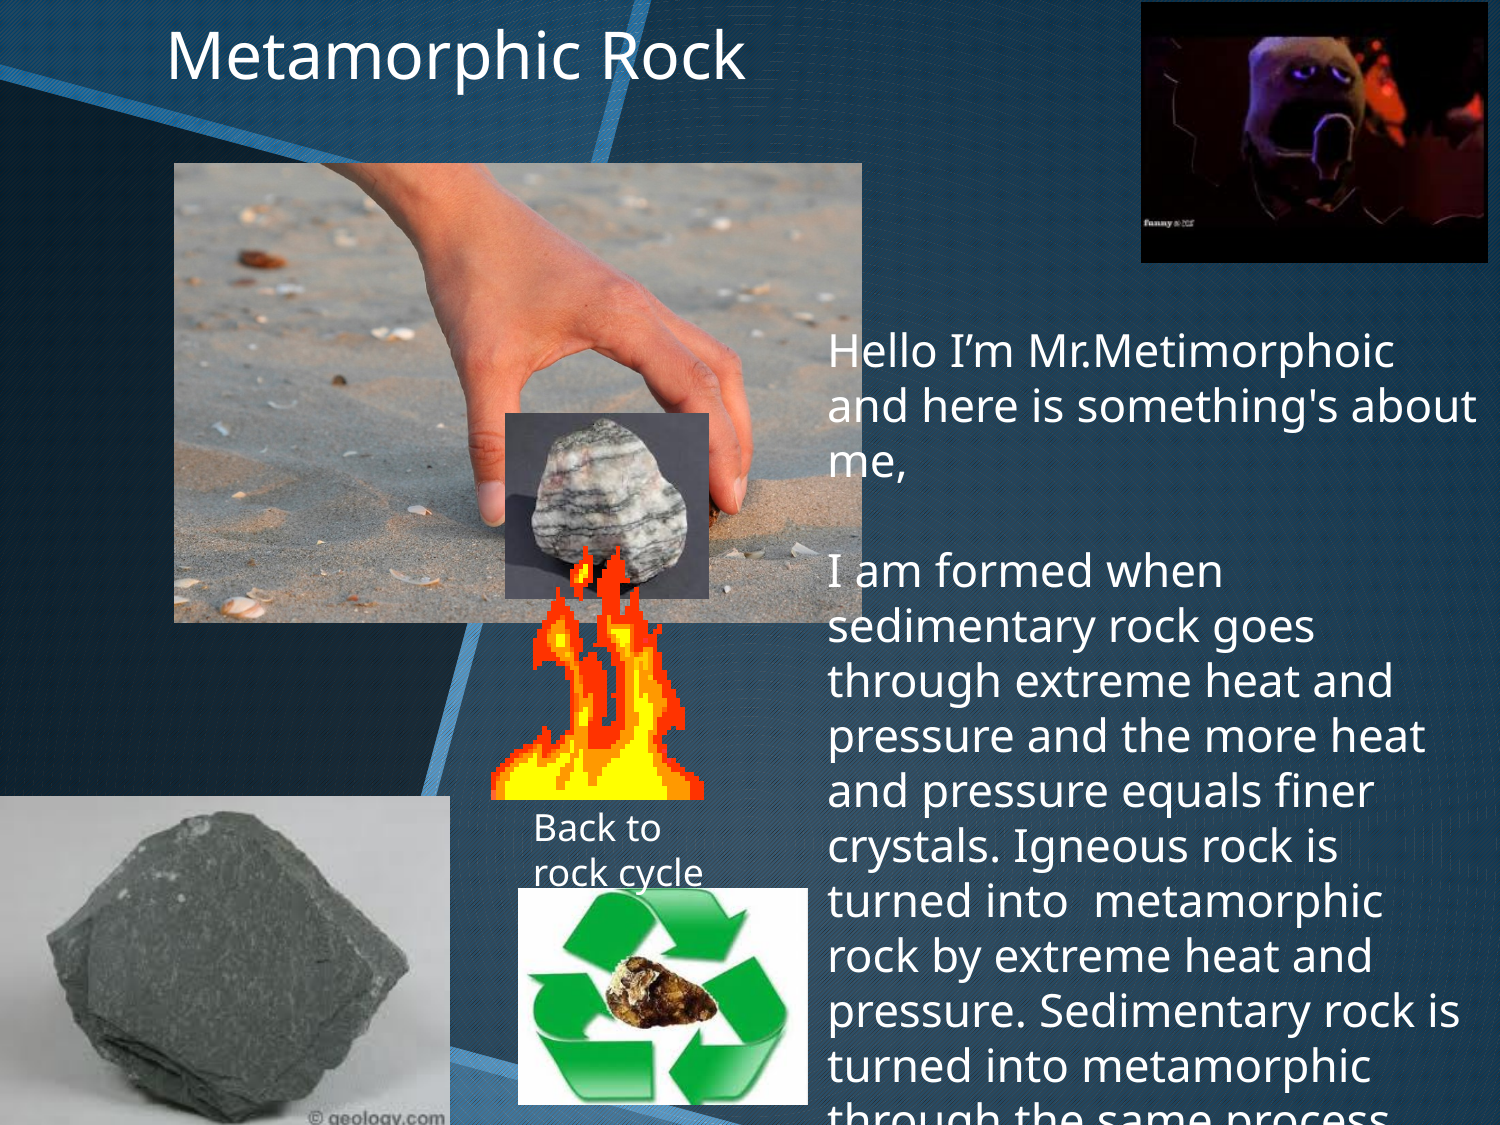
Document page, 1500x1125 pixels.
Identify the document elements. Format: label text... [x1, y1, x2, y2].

picture [173, 163, 863, 801]
text_box Back to rock cycle [518, 796, 750, 882]
picture [1141, 2, 1489, 263]
picture [517, 887, 808, 1106]
title Metamorphic Rock [0, 4, 763, 100]
picture [0, 795, 451, 1125]
text_box Hello I’m Mr.Metimorphoic and here is something's about me, I am formed when sedimentary rock goes through extreme heat and pressure and the more heat and pressure equals finer crystals. Igneous rock is turned into metamorphic rock by extreme heat and pressure. Sedimentary rock is turned into metamorphic through the same process. [812, 39, 1500, 1125]
